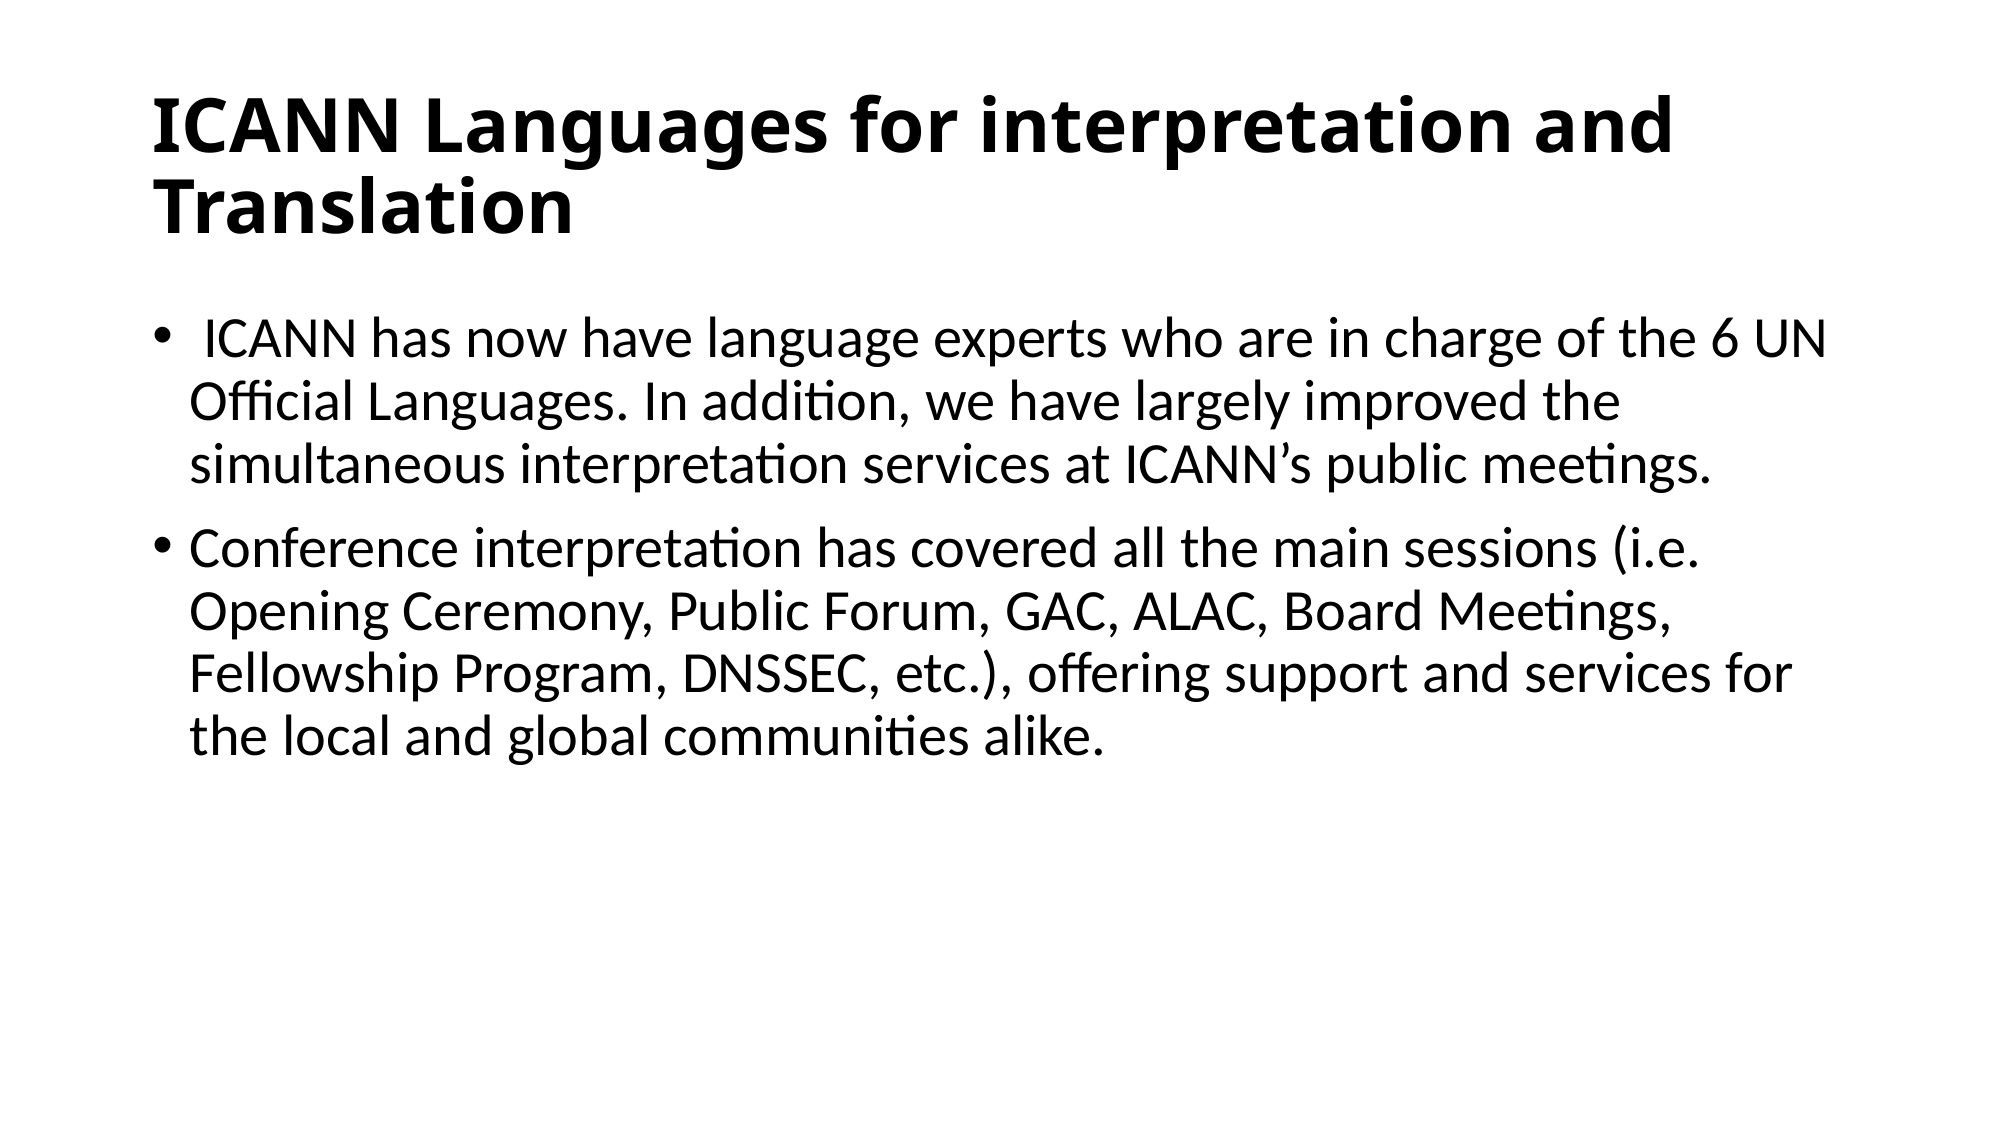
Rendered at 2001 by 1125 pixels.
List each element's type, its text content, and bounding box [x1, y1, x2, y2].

title ICANN Languages for interpretation and Translation [137, 59, 1863, 278]
list ICANN has now have language experts who are in charge of the 6 UN Official Languages. In addition, we have largely improved the simultaneous interpretation services at ICANN’s public meetings. Conference interpretation has covered all the main sessions (i.e. Opening Ceremony, Public Forum, GAC, ALAC, Board Meetings, Fellowship Program, DNSSEC, etc.), offering support and services for the local and global communities alike. [137, 299, 1863, 1014]
